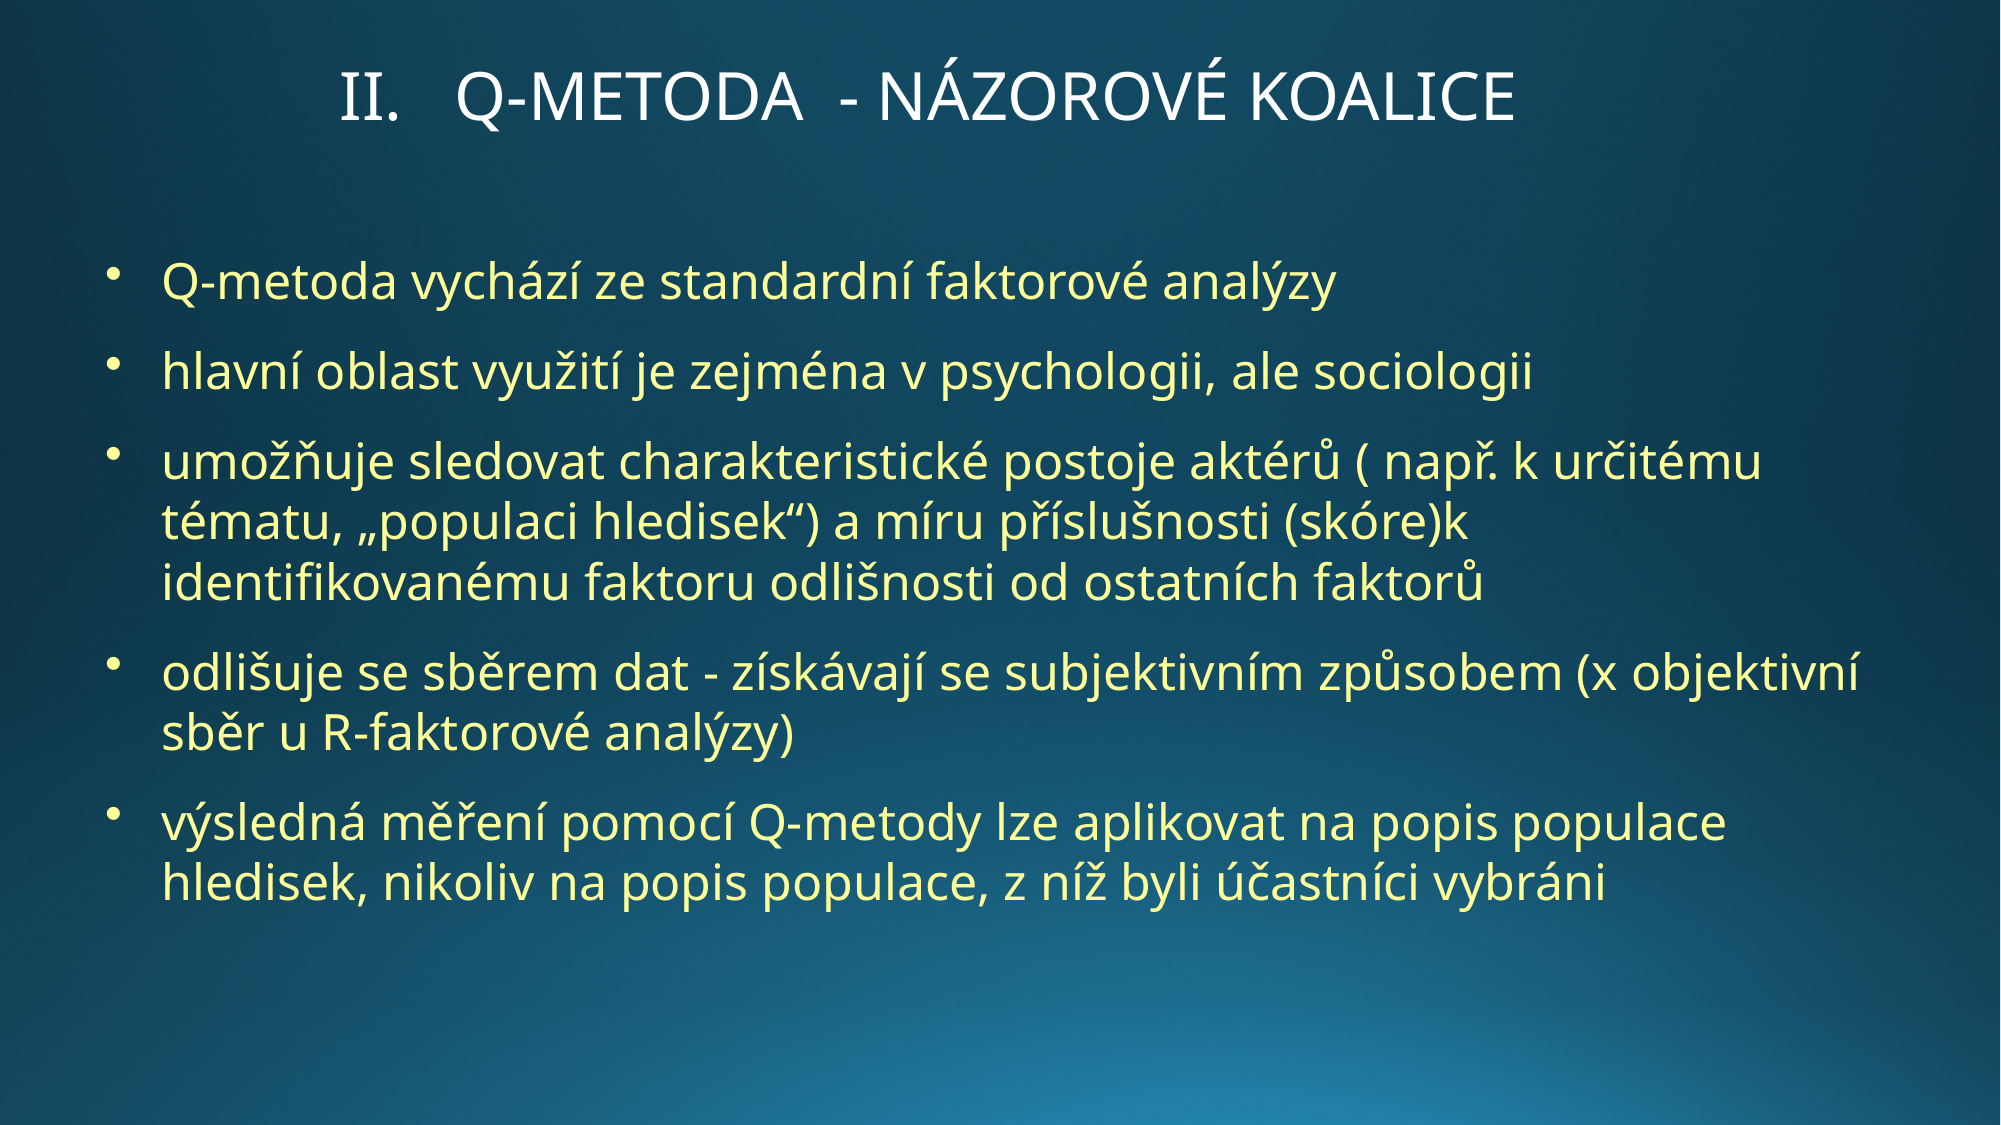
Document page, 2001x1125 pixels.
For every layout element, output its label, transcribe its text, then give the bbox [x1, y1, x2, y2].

text_box Q-metoda vychází ze standardní faktorové analýzy hlavní oblast využití je zejména v psychologii, ale sociologii umožňuje sledovat charakteristické postoje aktérů ( např. k určitému tématu, „populaci hledisek“) a míru příslušnosti (skóre)k identifikovanému faktoru odlišnosti od ostatních faktorů odlišuje se sběrem dat - získávají se subjektivním způsobem (x objektivní sběr u R-faktorové analýzy) výsledná měření pomocí Q-metody lze aplikovat na popis populace hledisek, nikoliv na popis populace, z níž byli účastníci vybráni [90, 242, 1898, 1008]
title II. Q-METODA - NÁZOROVÉ KOALICE [102, 42, 1756, 155]
picture [0, 0, 2001, 1125]
